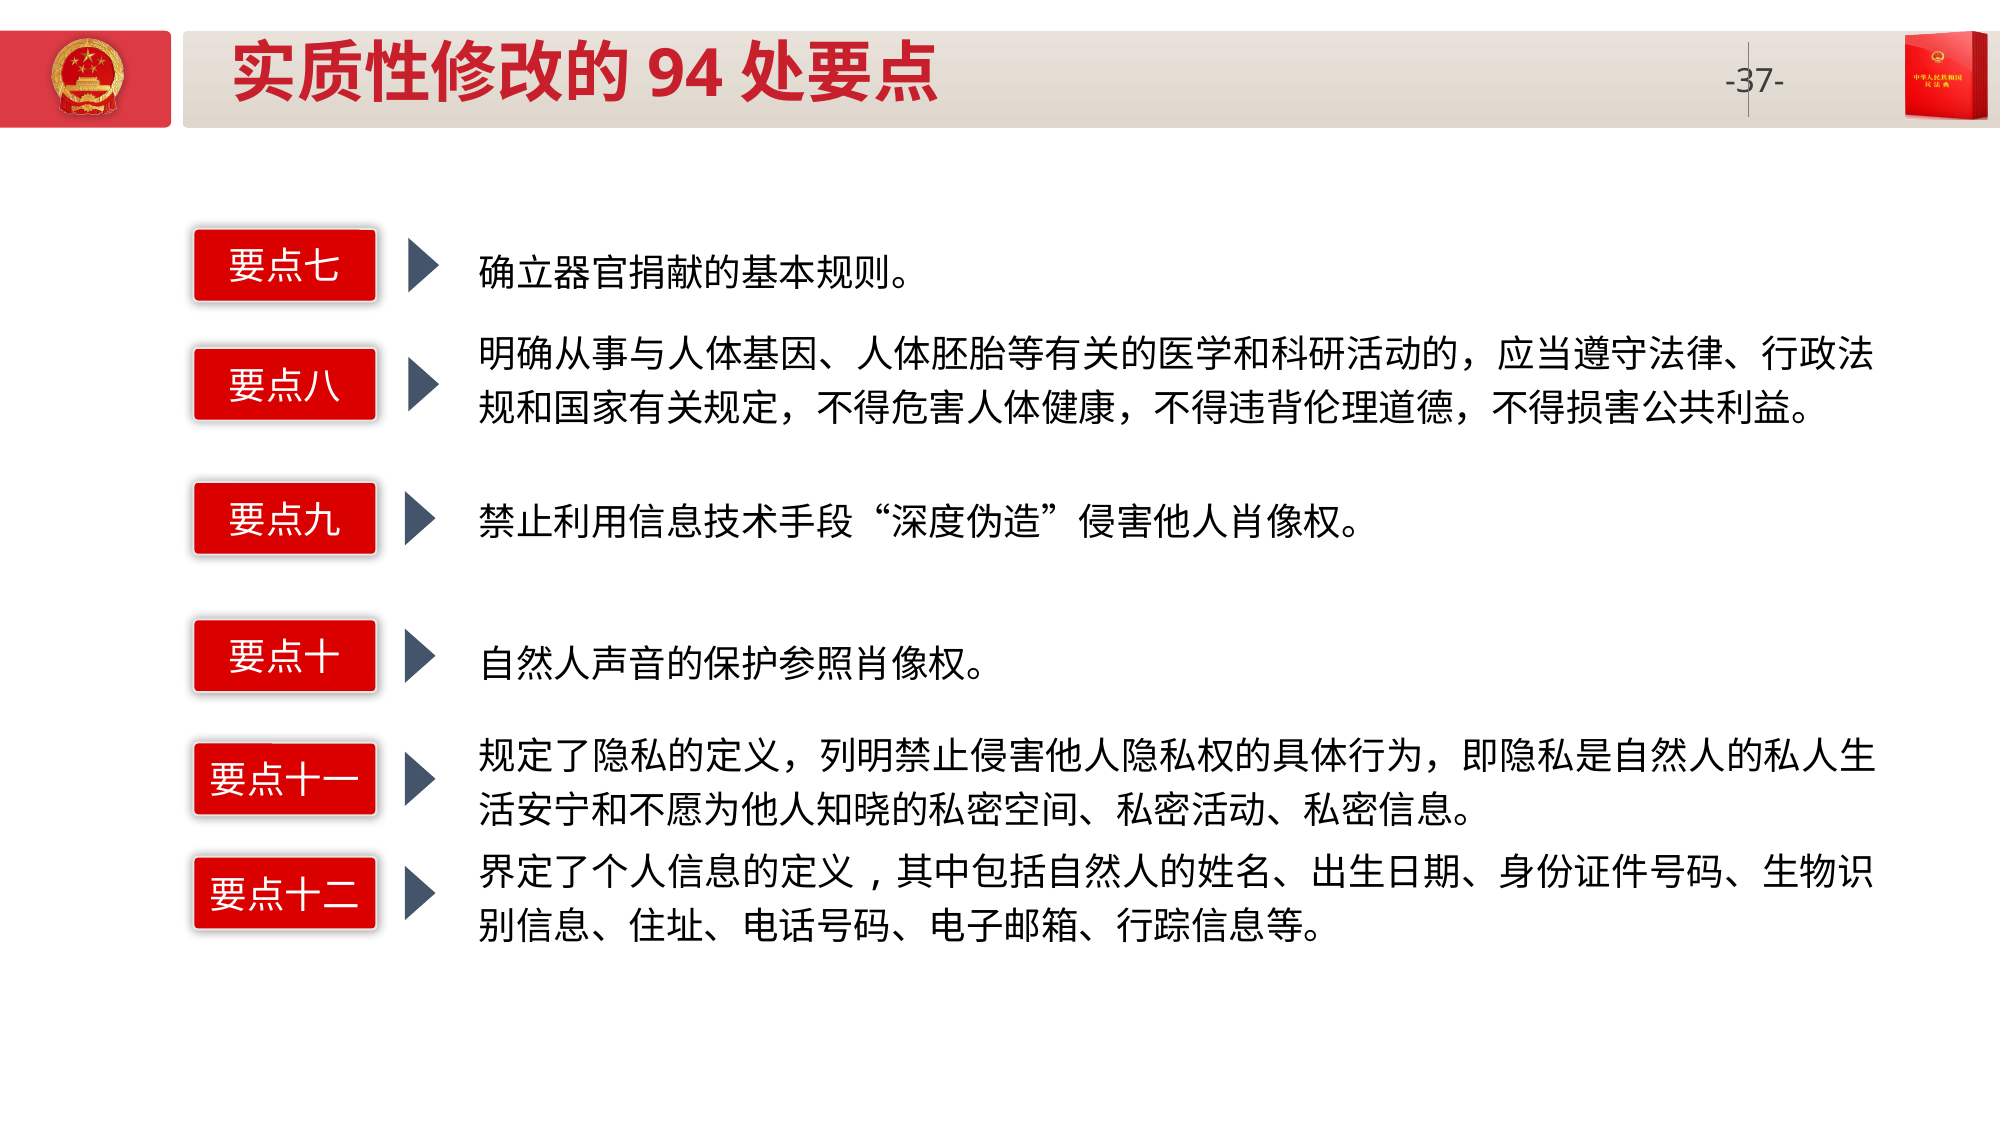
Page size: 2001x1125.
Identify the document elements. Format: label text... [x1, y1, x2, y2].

picture [44, 38, 127, 117]
text_box [408, 237, 440, 293]
text_box 确立器官捐献的基本规则。 [463, 232, 1890, 302]
text_box [404, 865, 436, 921]
text_box 禁止利用信息技术手段“深度伪造”侵害他人肖像权。 [463, 481, 1890, 551]
text_box 要点七 [193, 228, 377, 302]
text_box 要点十一 [193, 742, 377, 816]
text_box 规定了隐私的定义，列明禁止侵害他人隐私权的具体行为，即隐私是自然人的私人生活安宁和不愿为他人知晓的私密空间、私密活动、私密信息。 [463, 715, 1892, 839]
text_box [404, 491, 436, 546]
picture [1865, 22, 2001, 120]
text_box 要点九 [193, 481, 377, 555]
text_box [404, 751, 436, 806]
text_box 要点八 [193, 347, 377, 421]
title 实质性修改的94处要点 [215, 36, 1749, 115]
text_box 明确从事与人体基因、人体胚胎等有关的医学和科研活动的，应当遵守法律、行政法规和国家有关规定，不得危害人体健康，不得违背伦理道德，不得损害公共利益。 [463, 313, 1890, 437]
text_box [404, 628, 436, 683]
text_box 要点十 [193, 619, 377, 693]
text_box 要点十二 [193, 856, 377, 930]
text_box [408, 356, 440, 412]
text_box 自然人声音的保护参照肖像权。 [463, 623, 1619, 692]
text_box 界定了个人信息的定义,其中包括自然人的姓名、出生日期、身份证件号码、生物识别信息、住址、电话号码、电子邮箱、行踪信息等。 [463, 831, 1890, 954]
